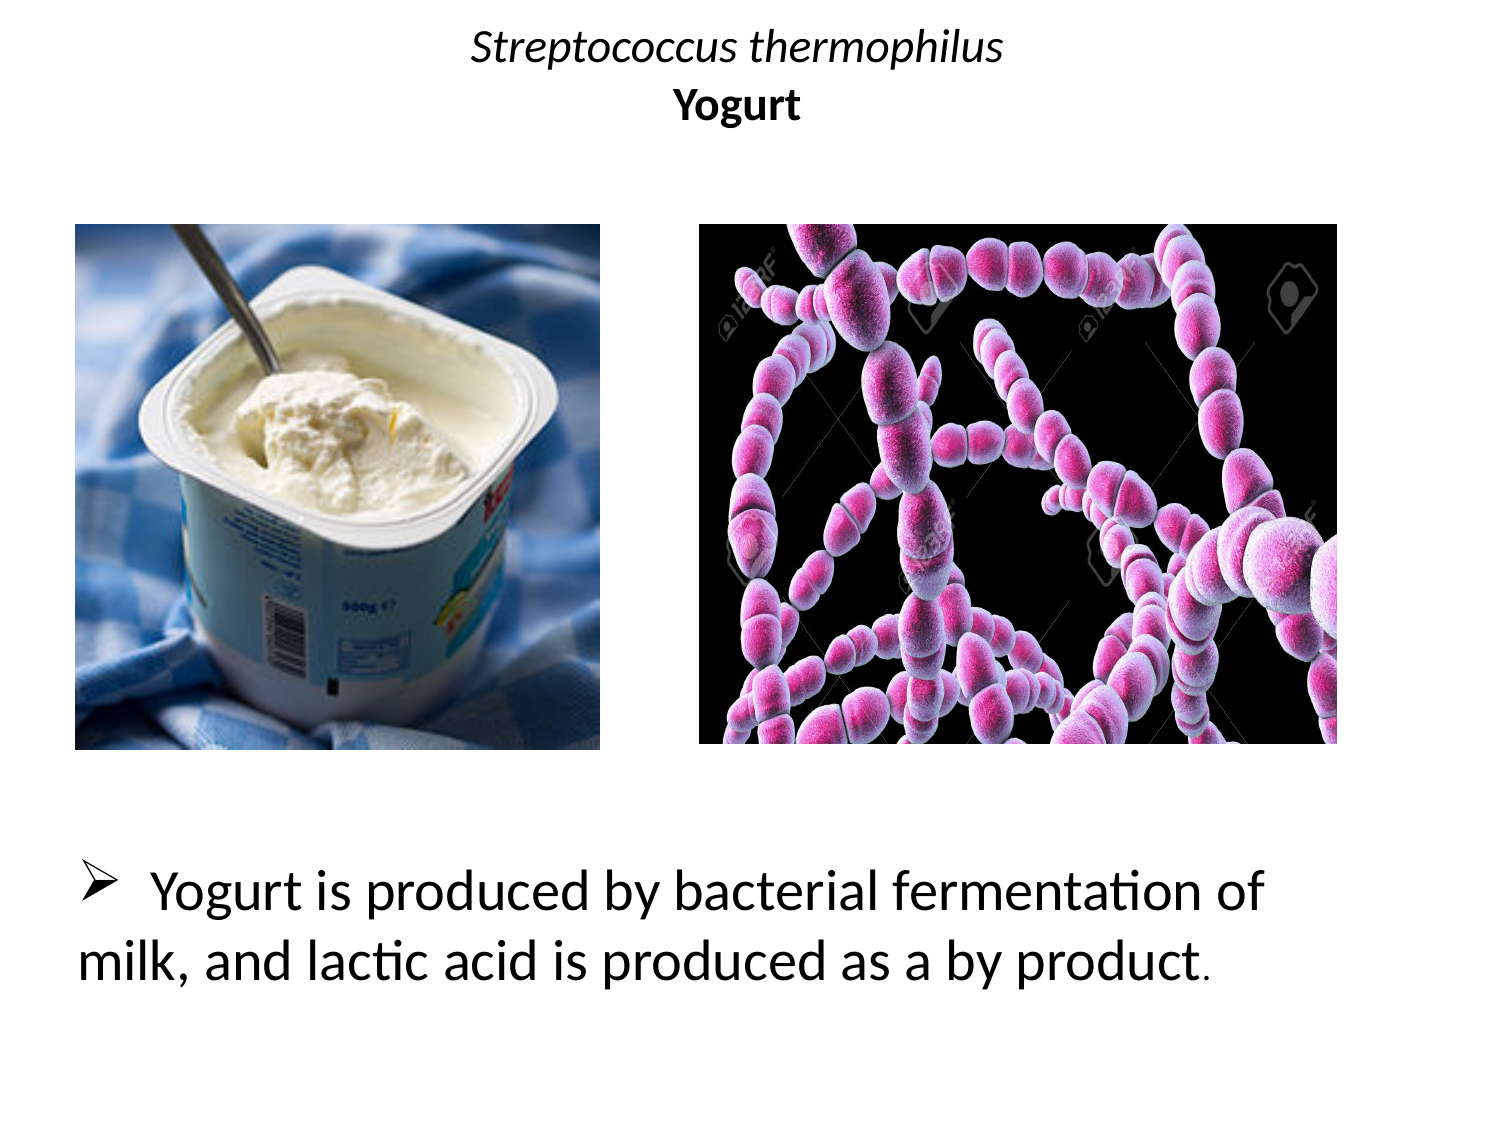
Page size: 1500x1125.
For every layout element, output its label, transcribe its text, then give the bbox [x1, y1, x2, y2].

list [699, 224, 1337, 744]
picture [74, 224, 601, 751]
title Streptococcus thermophilus Yogurt [62, 0, 1413, 138]
text_box Yogurt is produced by bacterial fermentation of milk, and lactic acid is produced as a by product. [62, 799, 1350, 1000]
